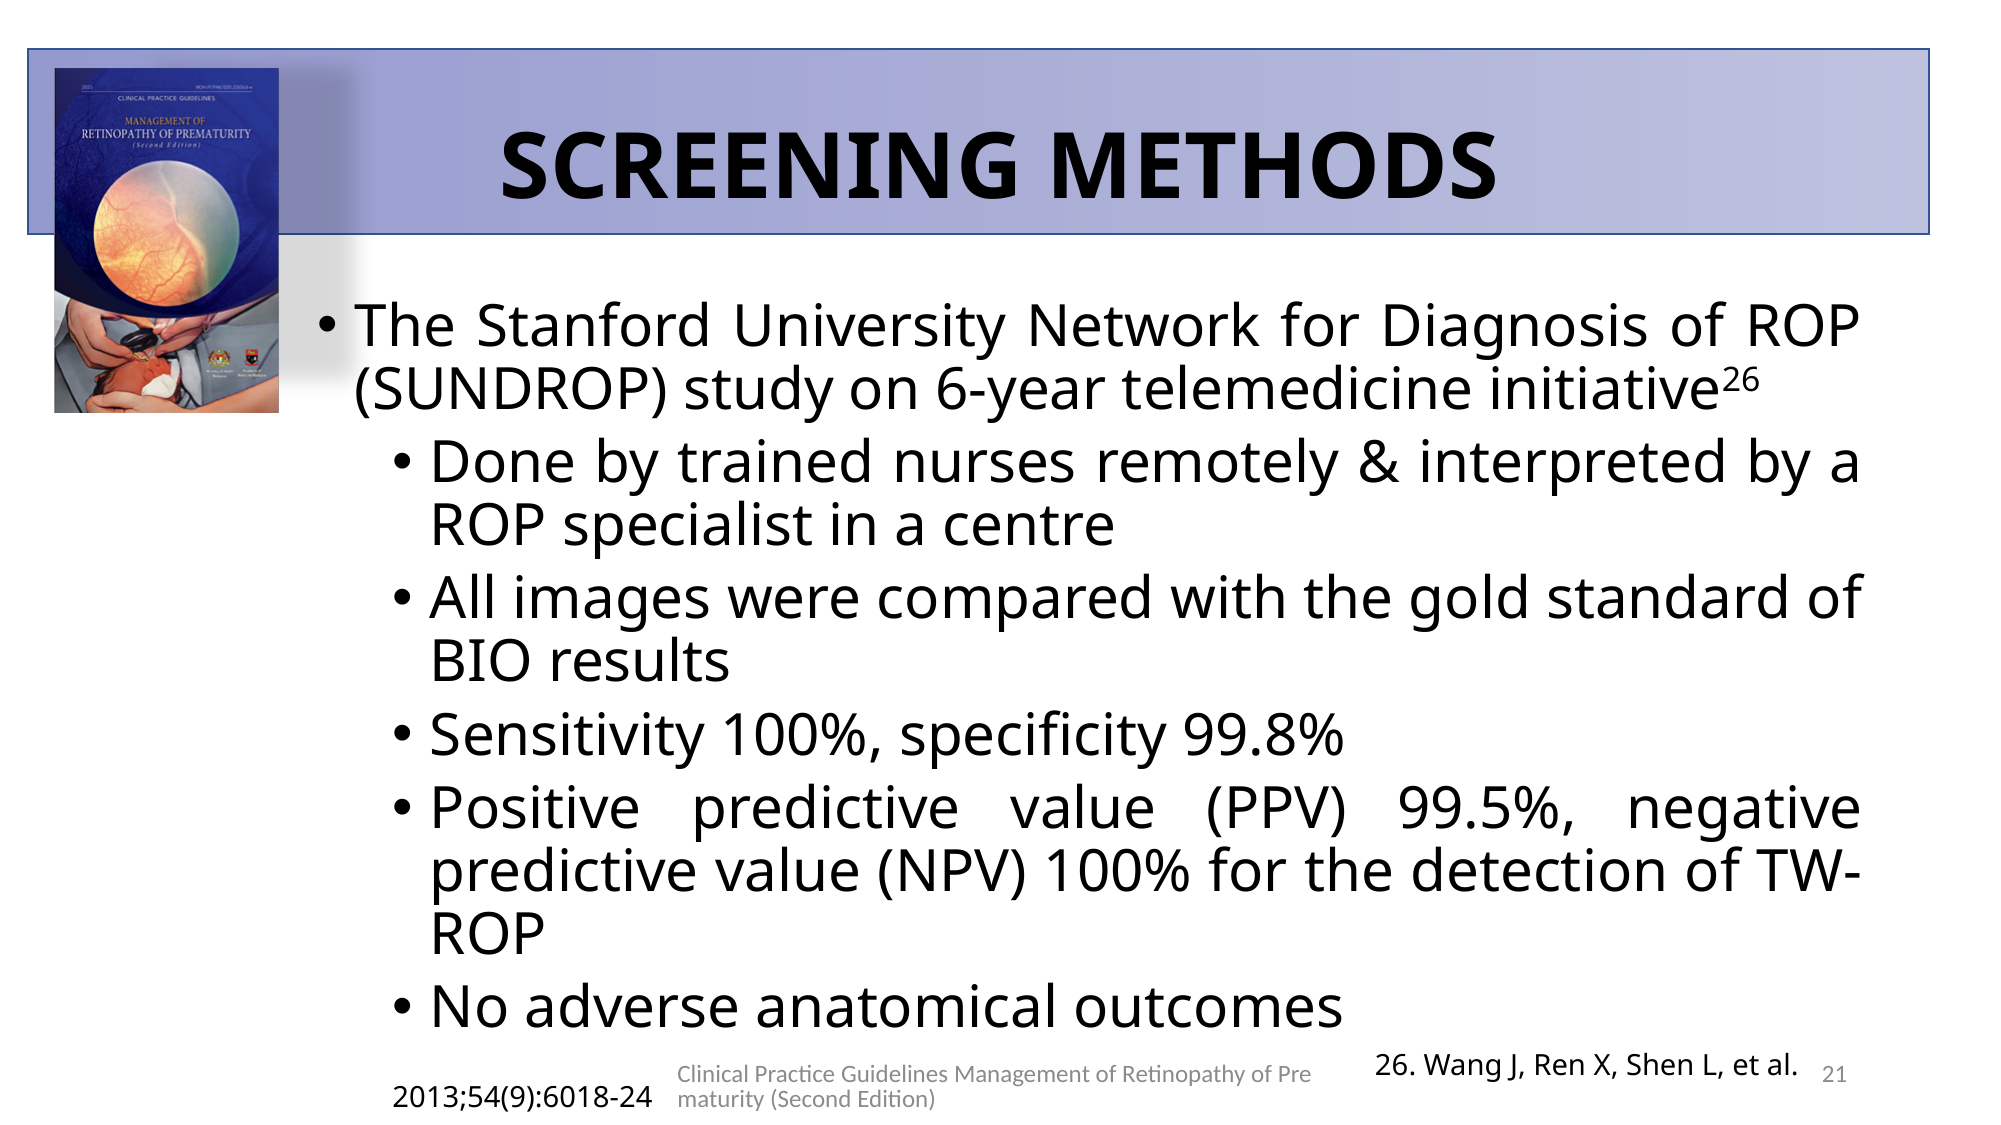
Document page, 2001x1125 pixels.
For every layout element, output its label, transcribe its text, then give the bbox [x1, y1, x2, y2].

list The Stanford University Network for Diagnosis of ROP (SUNDROP) study on 6-year telemedicine initiative26 Done by trained nurses remotely & interpreted by a ROP specialist in a centre All images were compared with the gold standard of BIO results Sensitivity 100%, specificity 99.8% Positive predictive value (PPV) 99.5%, negative predictive value (NPV) 100% for the detection of TW-ROP No adverse anatomical outcomes 26. Wang J, Ren X, Shen L, et al. 2013;54(9):6018-24 [227, 288, 1878, 1003]
text_box [386, 48, 1930, 235]
footer Clinical Practice Guidelines Management of Retinopathy of Prematurity (Second Edition) [662, 1042, 1338, 1103]
title SCREENING METHODS [386, 59, 1863, 278]
text_box [27, 48, 54, 235]
picture [54, 37, 386, 413]
slide_number 21 [1412, 1042, 1863, 1103]
